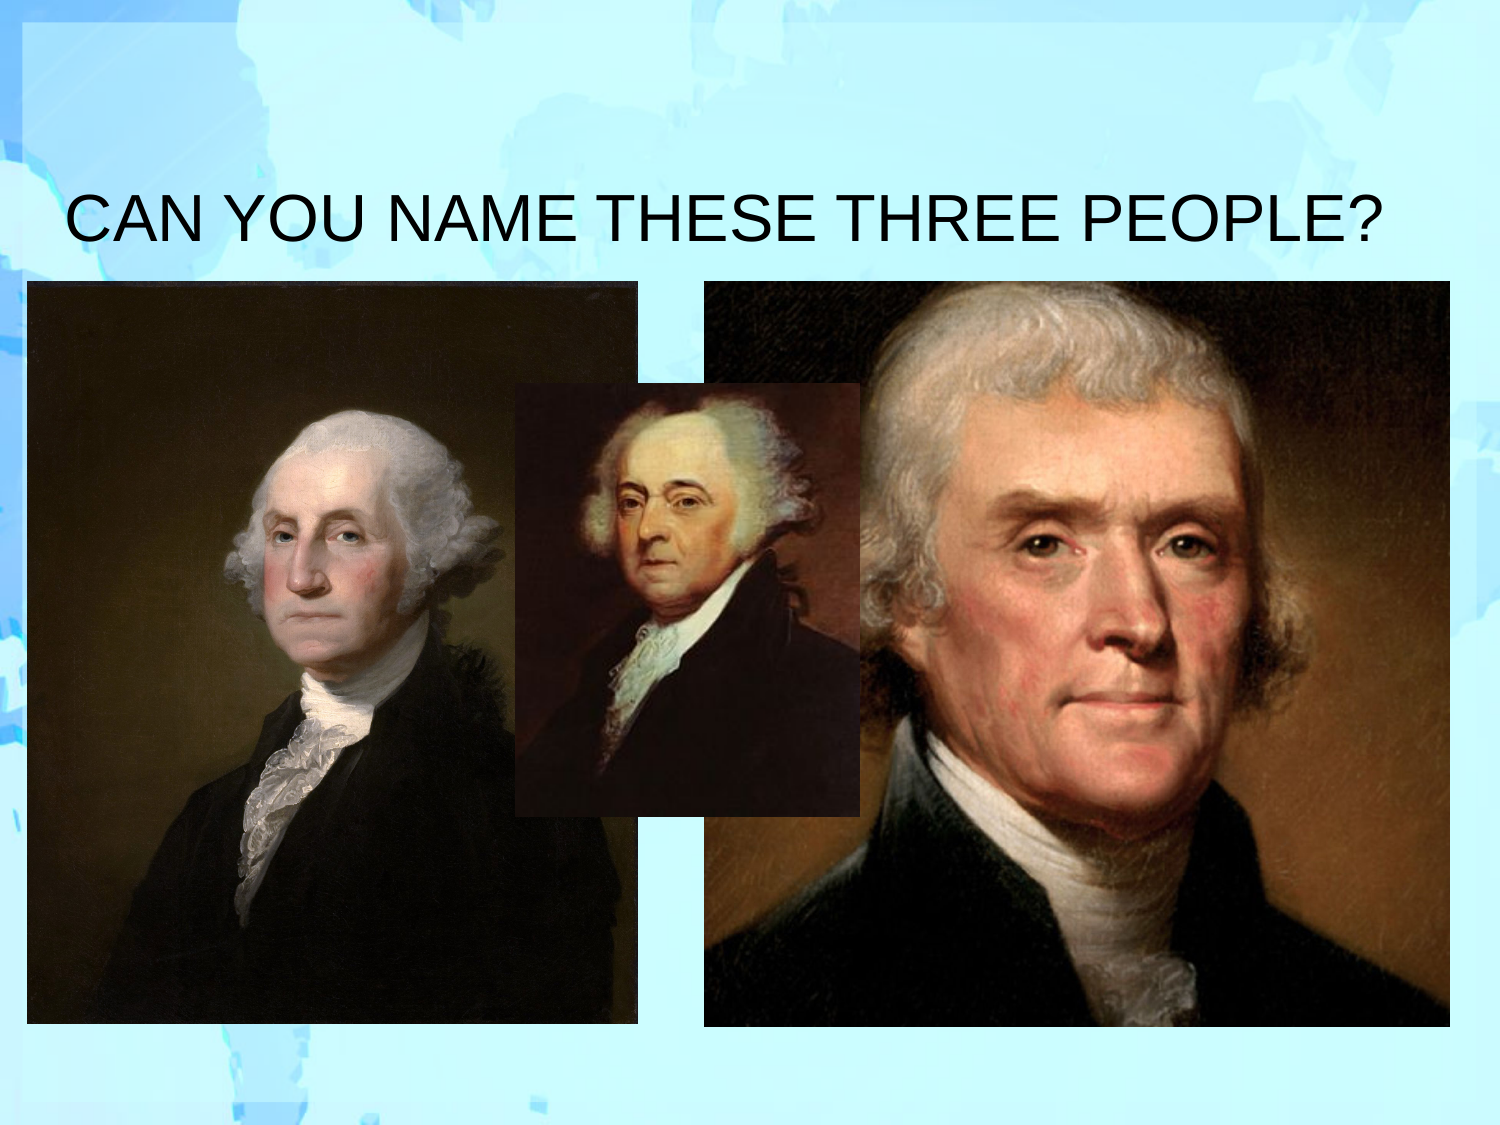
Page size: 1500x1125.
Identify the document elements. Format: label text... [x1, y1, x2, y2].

picture [0, 0, 1500, 1125]
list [27, 281, 638, 1024]
title CAN YOU NAME THESE THREE PEOPLE? [49, 28, 1449, 263]
